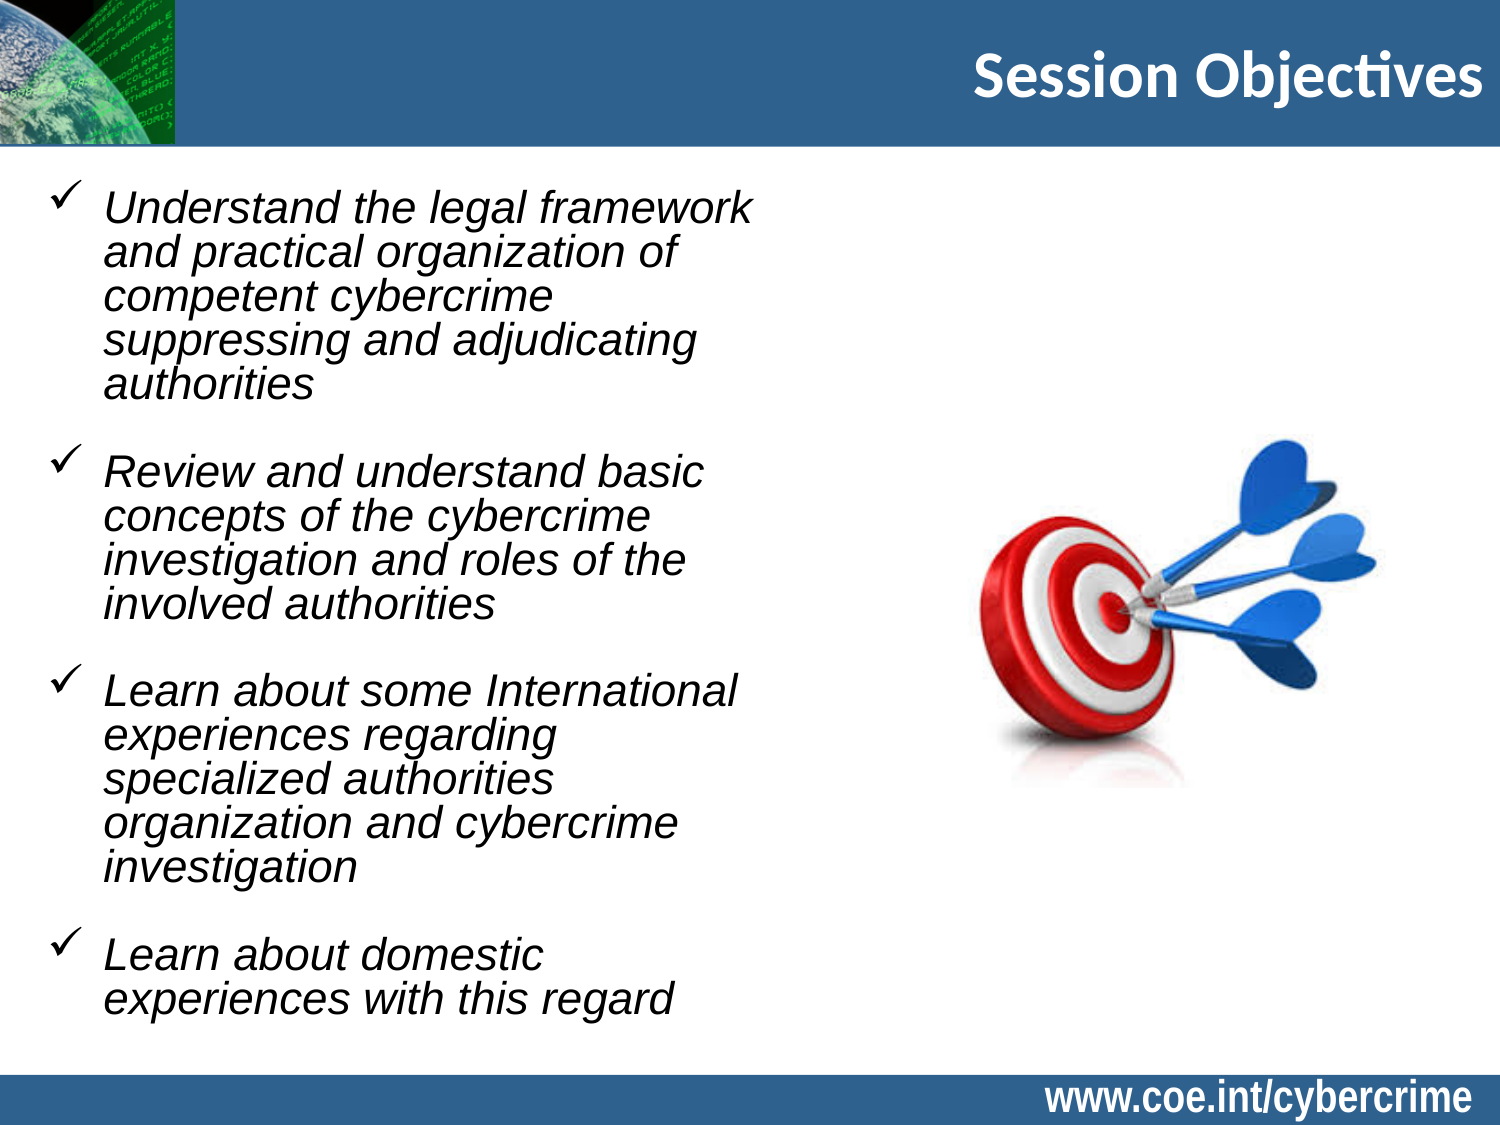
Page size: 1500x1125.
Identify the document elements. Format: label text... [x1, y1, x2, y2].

text_box www.coe.int/cybercrime [1030, 1059, 1500, 1125]
text_box [0, 1073, 1030, 1125]
picture [0, 0, 175, 144]
picture [940, 434, 1402, 788]
text_box Session Objectives [177, 0, 1500, 149]
text_box Understand the legal framework and practical organization of competent cybercrime suppressing and adjudicating authorities Review and understand basic concepts of the cybercrime investigation and roles of the involved authorities Learn about some International experiences regarding specialized authorities organization and cybercrime investigation Learn about domestic experiences with this regard [32, 181, 800, 1031]
